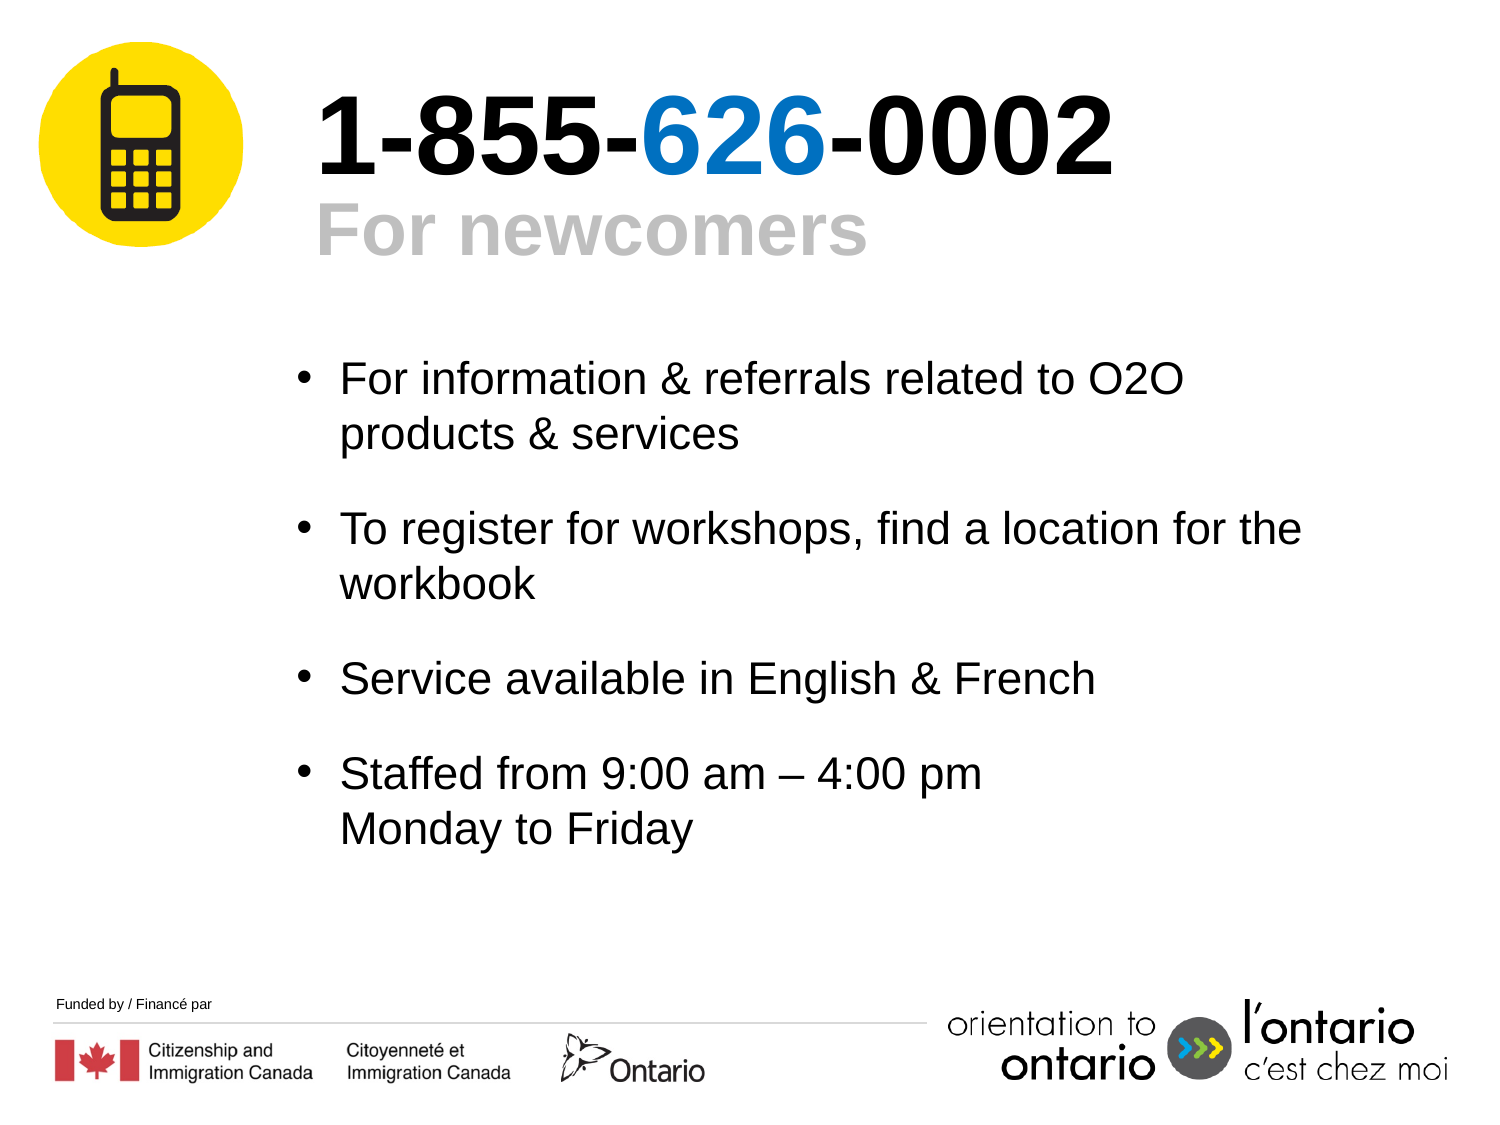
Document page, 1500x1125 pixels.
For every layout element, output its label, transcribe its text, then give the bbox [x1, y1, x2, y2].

picture [17, 42, 266, 258]
text_box For information & referrals related to O2O products & services To register for workshops, find a location for the workbook Service available in English & French Staffed from 9:00 am – 4:00 pm Monday to Friday [206, 341, 1365, 901]
text_box For newcomers [301, 172, 1329, 278]
picture [51, 1032, 514, 1091]
picture [561, 1032, 705, 1083]
text_box 1-855-626-0002 [301, 54, 1447, 205]
picture [948, 999, 1447, 1080]
